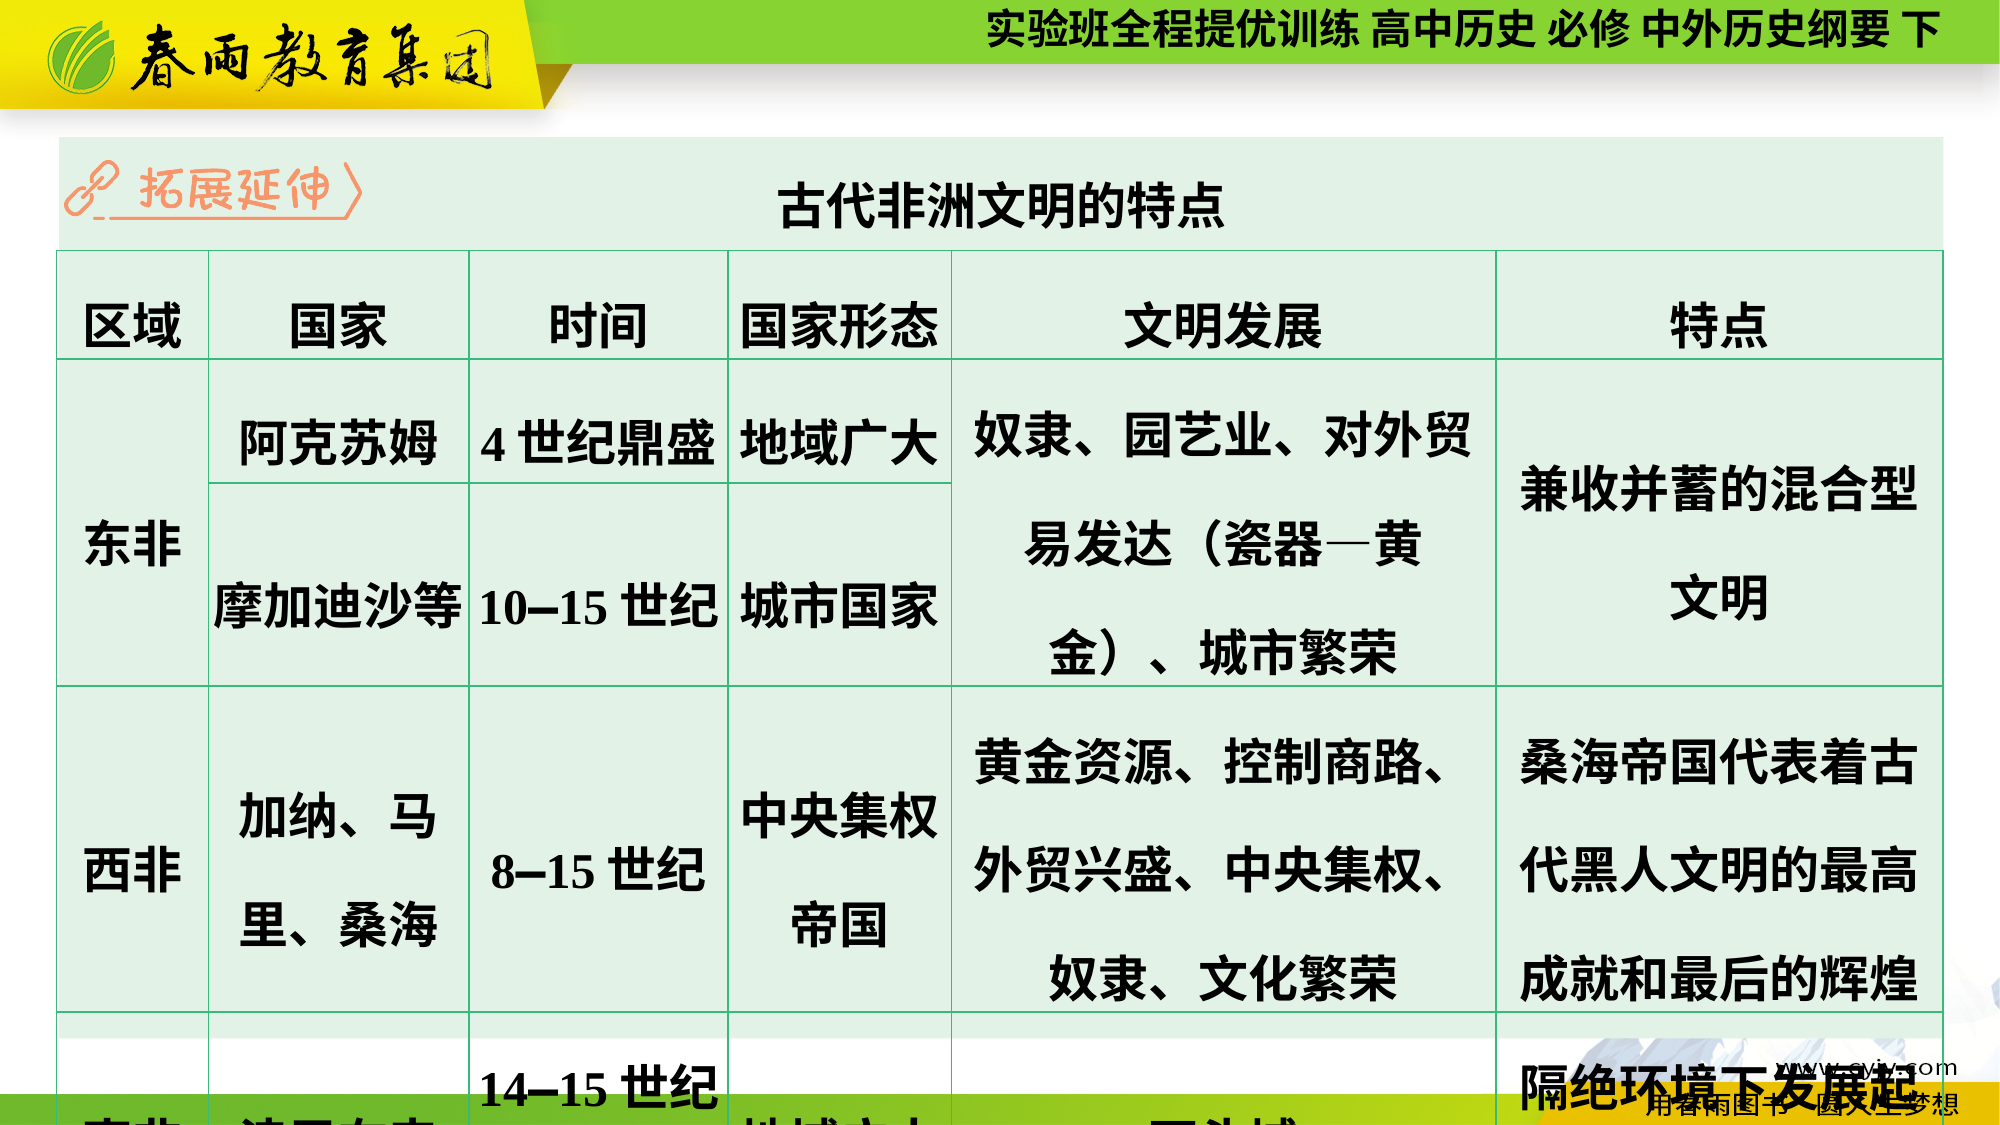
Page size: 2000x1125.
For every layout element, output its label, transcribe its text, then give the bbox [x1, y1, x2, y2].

table_cell 摩加迪沙等 [209, 484, 468, 685]
table_header 时间 [470, 251, 727, 358]
table_cell 地域广大 [729, 1013, 951, 1125]
picture [63, 160, 363, 220]
table_cell 加纳、马里、桑海 [209, 687, 468, 1011]
table_cell 阿克苏姆 [209, 360, 468, 482]
table_header 国家形态 [729, 251, 951, 358]
table_header 文明发展 [952, 251, 1495, 358]
table_header 特点 [1497, 251, 1942, 358]
table_cell 桑海帝国代表着古代黑人文明的最高成就和最后的辉煌 [1497, 687, 1942, 1011]
table_cell 14—15世纪鼎盛 [470, 1013, 727, 1125]
table_cell 隔绝环境下发展起来的文明 [1497, 1013, 1942, 1125]
table_cell 8—15世纪 [470, 687, 727, 1011]
table_cell 中央集权 帝国 [729, 687, 951, 1011]
table_cell 兼收并蓄的混合型文明 [1497, 360, 1942, 685]
table_cell 奴隶、园艺业、对外贸易发达（瓷器—黄金）、城市繁荣 [952, 360, 1495, 685]
table_cell 10—15世纪 [470, 484, 727, 685]
table_cell 地域广大 [729, 360, 951, 482]
table_cell 城市国家 [729, 484, 951, 685]
table_cell 南非 [57, 1013, 208, 1125]
table_cell 黄金资源、控制商路、外贸兴盛、中央集权、奴隶、文化繁荣 [952, 687, 1495, 1011]
table_cell 西非 [57, 687, 208, 1011]
table_cell 东非 [57, 360, 208, 685]
table_cell 石头城 [952, 1013, 1495, 1125]
table_header 区域 [57, 251, 208, 358]
table_header 国家 [209, 251, 468, 358]
list 古代非洲文明的特点 [59, 137, 1944, 250]
table_cell 4世纪鼎盛 [470, 360, 727, 482]
table_cell 津巴布韦 [209, 1013, 468, 1125]
picture [0, 0, 2000, 1125]
